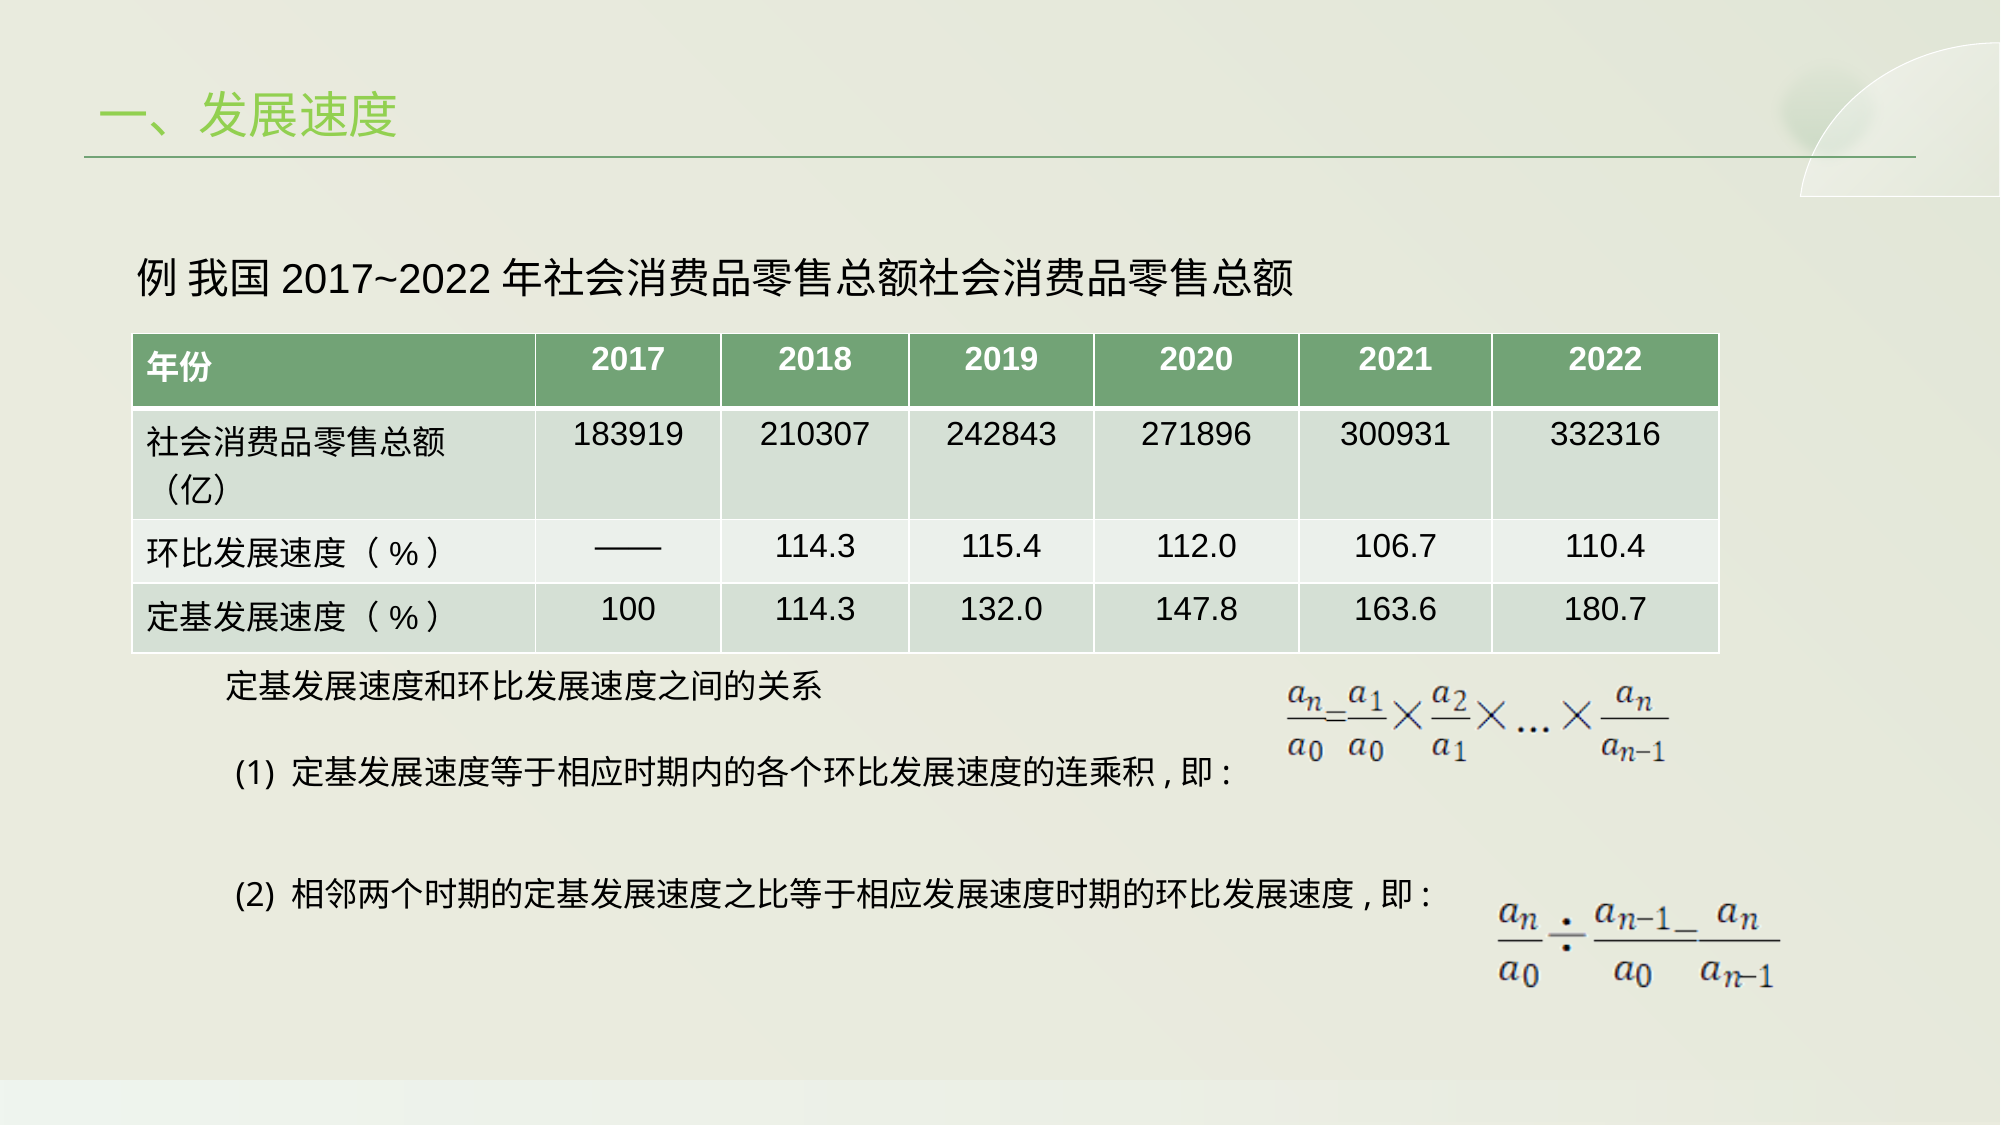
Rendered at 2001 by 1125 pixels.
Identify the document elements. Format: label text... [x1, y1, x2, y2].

table_cell 180.7 [1493, 584, 1718, 652]
text_box 定基发展速度和环比发展速度之间的关系 [210, 657, 1044, 713]
table_cell 114.3 [722, 520, 908, 582]
table_header 年份 [133, 334, 535, 406]
table_cell 332316 [1493, 411, 1718, 519]
text_box (2) 相邻两个时期的定基发展速度之比等于相应发展速度时期的环比发展速度,即: [177, 866, 1560, 921]
table_cell 132.0 [910, 584, 1093, 652]
table_cell 147.8 [1095, 584, 1298, 652]
table_cell 210307 [722, 411, 908, 519]
table_cell 定基发展速度（%） [133, 584, 535, 652]
picture [1467, 880, 1839, 1022]
table_header 2022 [1493, 334, 1718, 406]
table_cell 242843 [910, 411, 1093, 519]
table_cell —— [536, 520, 720, 582]
table_cell 114.3 [722, 584, 908, 652]
text_box (1) 定基发展速度等于相应时期内的各个环比发展速度的连乘积,即: [177, 743, 1378, 799]
table_cell 300931 [1300, 411, 1491, 519]
table_cell 100 [536, 584, 720, 652]
table_cell 环比发展速度（%） [133, 520, 535, 582]
text_box 一、发展速度 [98, 65, 456, 147]
table_cell 110.4 [1493, 520, 1718, 582]
table_header 2021 [1300, 334, 1491, 406]
table_header 2020 [1095, 334, 1298, 406]
table_cell 271896 [1095, 411, 1298, 519]
table_header 2019 [910, 334, 1093, 406]
table_cell 社会消费品零售总额（亿） [133, 411, 535, 519]
table_cell 163.6 [1300, 584, 1491, 652]
text_box 例 我国2017~2022年社会消费品零售总额社会消费品零售总额 [121, 243, 1310, 309]
table_cell 112.0 [1095, 520, 1298, 582]
table_cell 183919 [536, 411, 720, 519]
table_cell 106.7 [1300, 520, 1491, 582]
table_header 2017 [536, 334, 720, 406]
table_header 2018 [722, 334, 908, 406]
table_cell 115.4 [910, 520, 1093, 582]
picture [1256, 657, 1720, 783]
